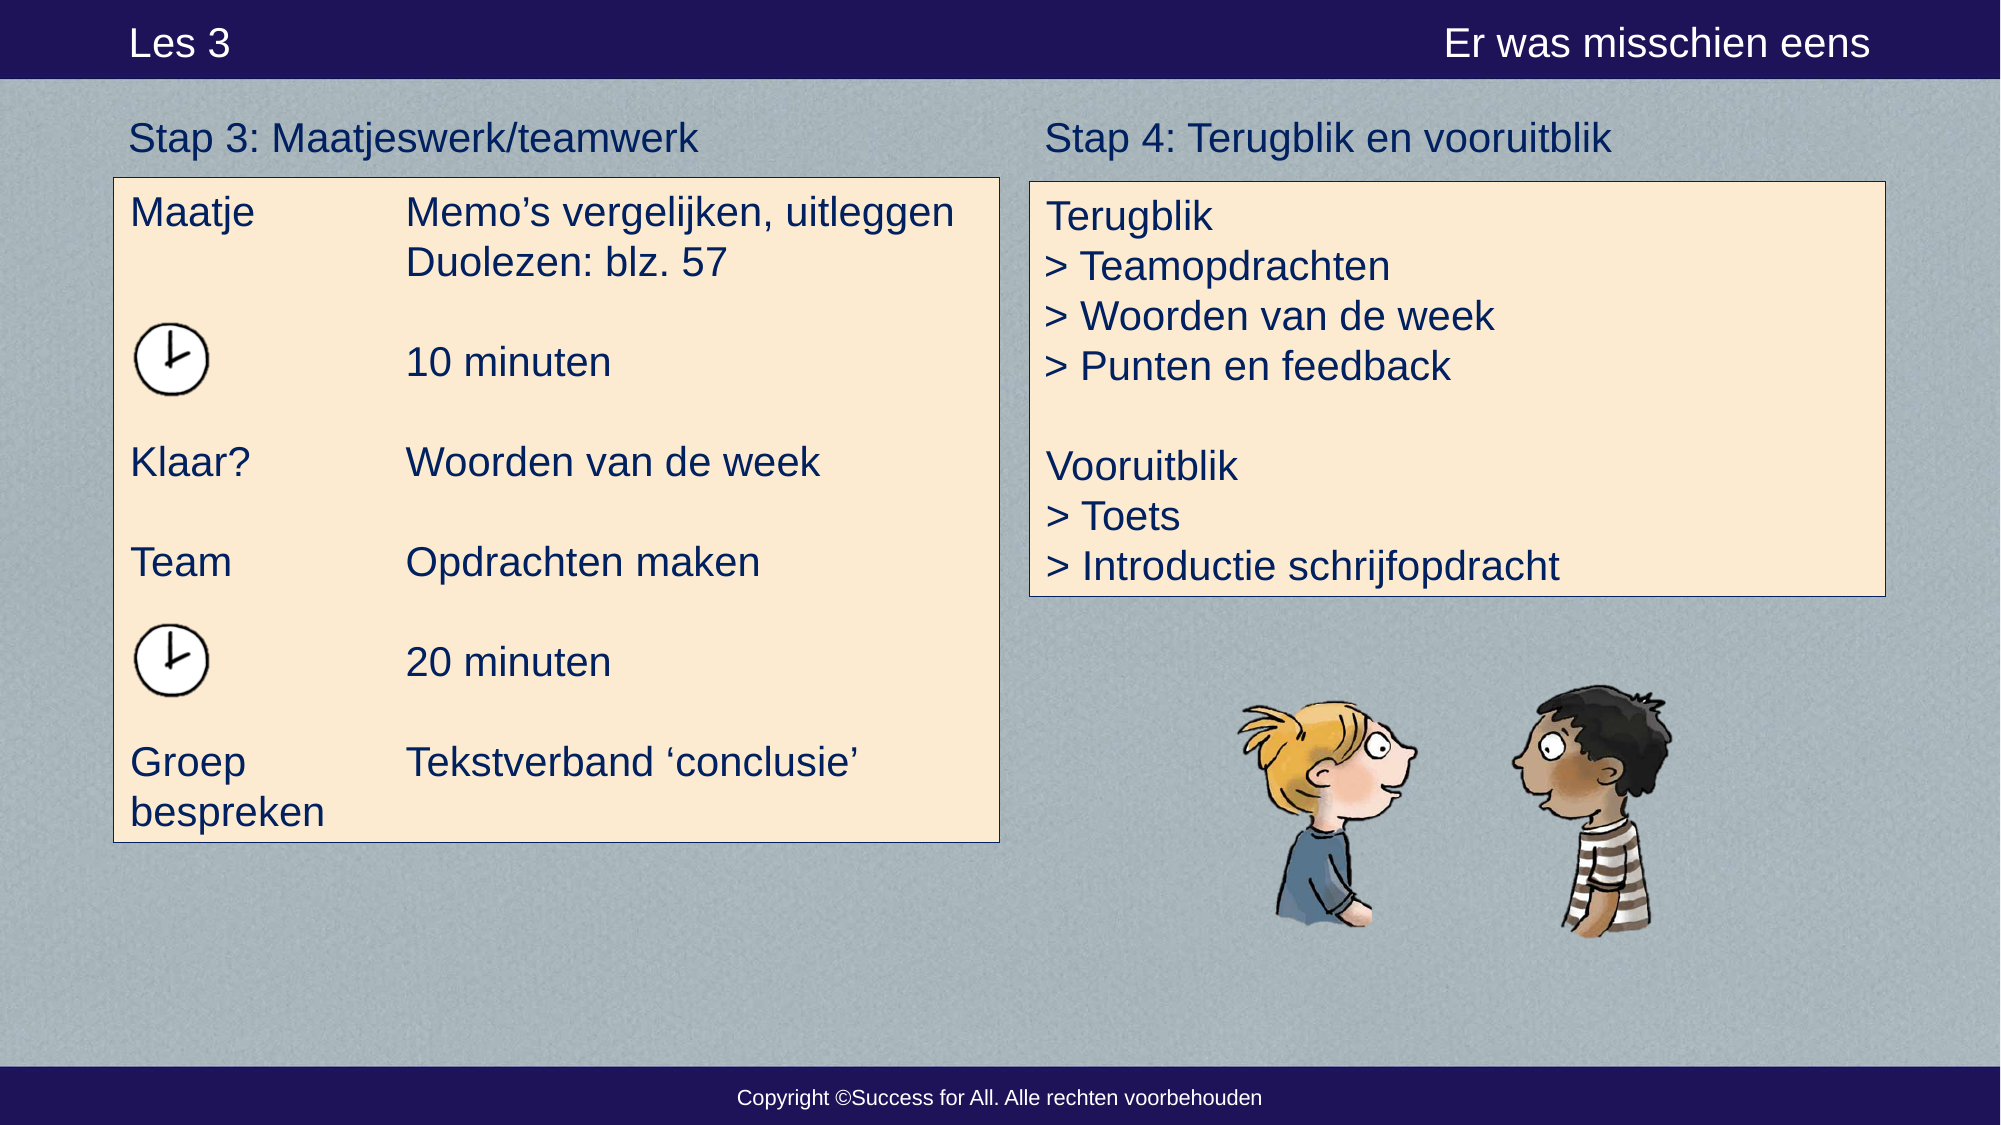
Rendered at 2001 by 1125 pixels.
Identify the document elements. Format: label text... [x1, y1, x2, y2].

text_box Stap 3: Maatjeswerk/teamwerk [113, 103, 906, 169]
text_box Er was misschien eens [999, 8, 1886, 73]
text_box Terugblik > Teamopdrachten > Woorden van de week > Punten en feedback Vooruitblik > Toets > Introductie schrijfopdracht [1029, 181, 1886, 597]
picture [0, 0, 2001, 1125]
text_box Stap 4: Terugblik en vooruitblik [1029, 103, 1822, 169]
text_box Copyright ©Success for All. Alle rechten voorbehouden [0, 1076, 2000, 1125]
text_box Les 3 [114, 8, 354, 73]
text_box Maatje Memo’s vergelijken, uitleggen Duolezen: blz. 57 10 minuten Klaar? Woorden van de week Team Opdrachten maken 20 minuten Groep Tekstverband ‘conclusie’ bespreken [113, 177, 1000, 843]
